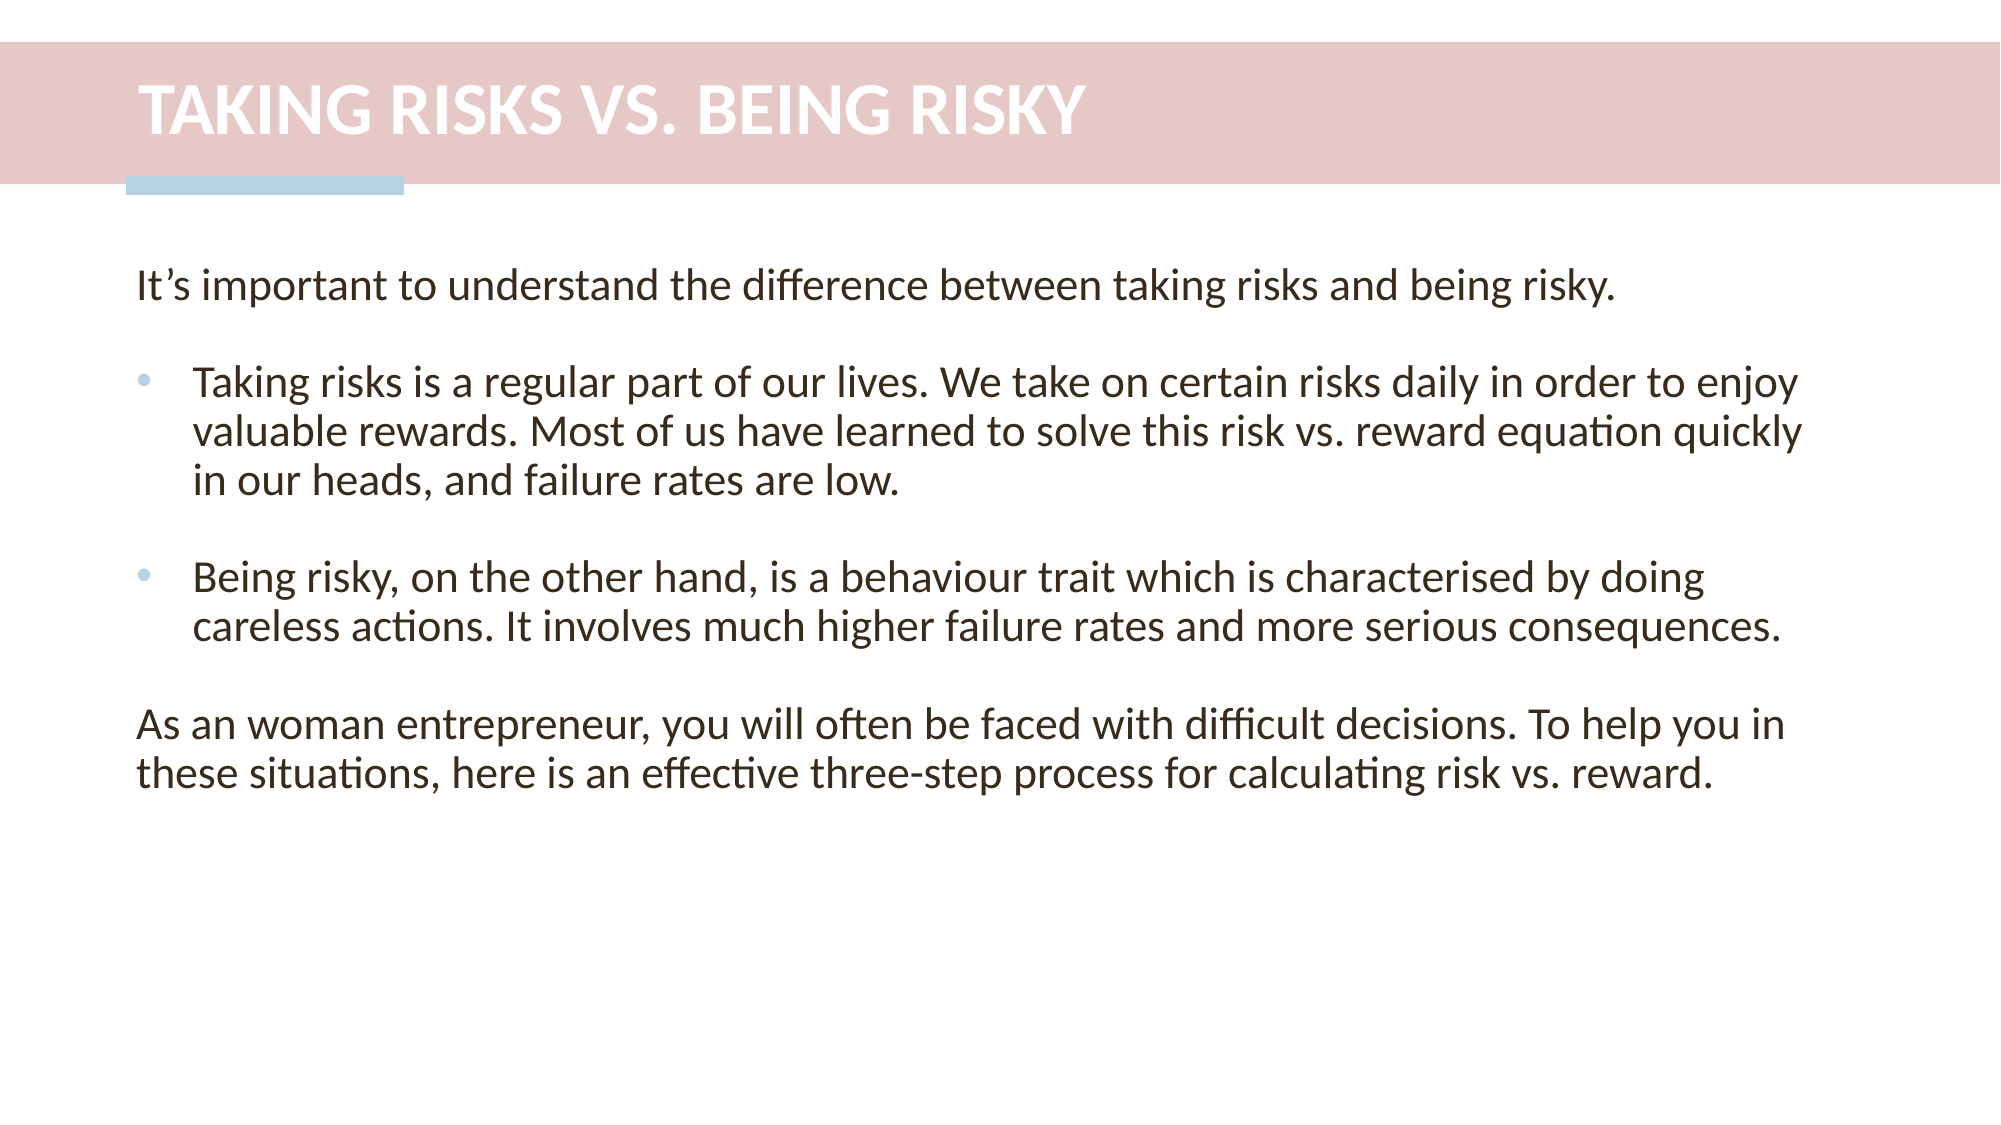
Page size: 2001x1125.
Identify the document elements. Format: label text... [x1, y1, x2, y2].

list It’s important to understand the difference between taking risks and being risky. Taking risks is a regular part of our lives. We take on certain risks daily in order to enjoy valuable rewards. Most of us have learned to solve this risk vs. reward equation quickly in our heads, and failure rates are low. Being risky, on the other hand, is a behaviour trait which is characterised by doing careless actions. It involves much higher failure rates and more serious consequences. As an woman entrepreneur, you will often be faced with difficult decisions. To help you in these situations, here is an effective three-step process for calculating risk vs. reward. [121, 253, 1840, 1020]
list TAKING RISKS VS. BEING RISKY [123, 51, 1913, 170]
